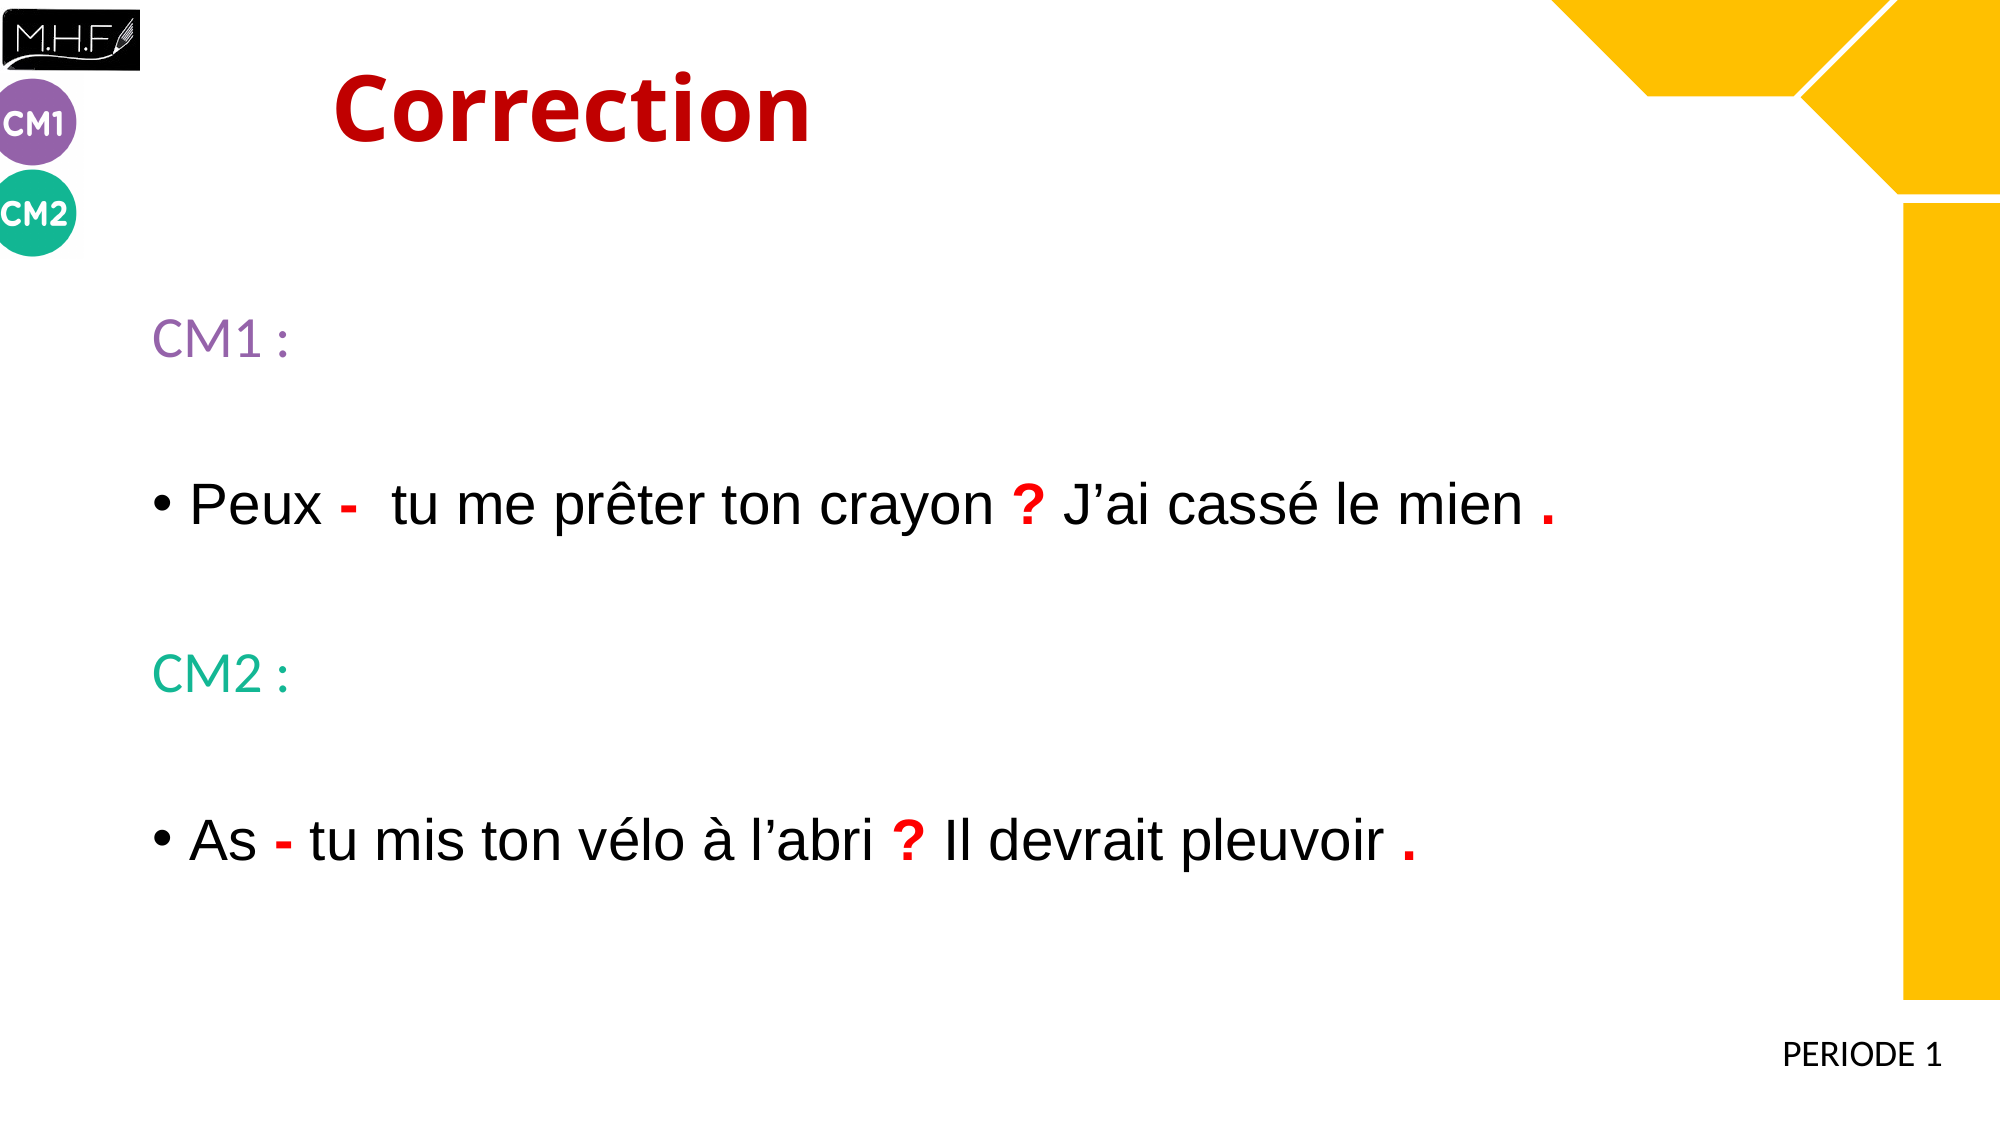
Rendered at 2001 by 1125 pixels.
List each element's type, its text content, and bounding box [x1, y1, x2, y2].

text_box [1902, 202, 2000, 1001]
picture [0, 7, 140, 259]
text_box [1799, 0, 2000, 196]
text_box PERIODE 1 [1362, 1021, 1967, 1125]
title Correction [316, 3, 1863, 221]
text_box [1549, 0, 1892, 98]
list CM1 : Peux - tu me prêter ton crayon ? J’ai cassé le mien . CM2 : As - tu mis ton vélo à l’abri ? Il devrait pleuvoir . [137, 299, 1863, 1014]
